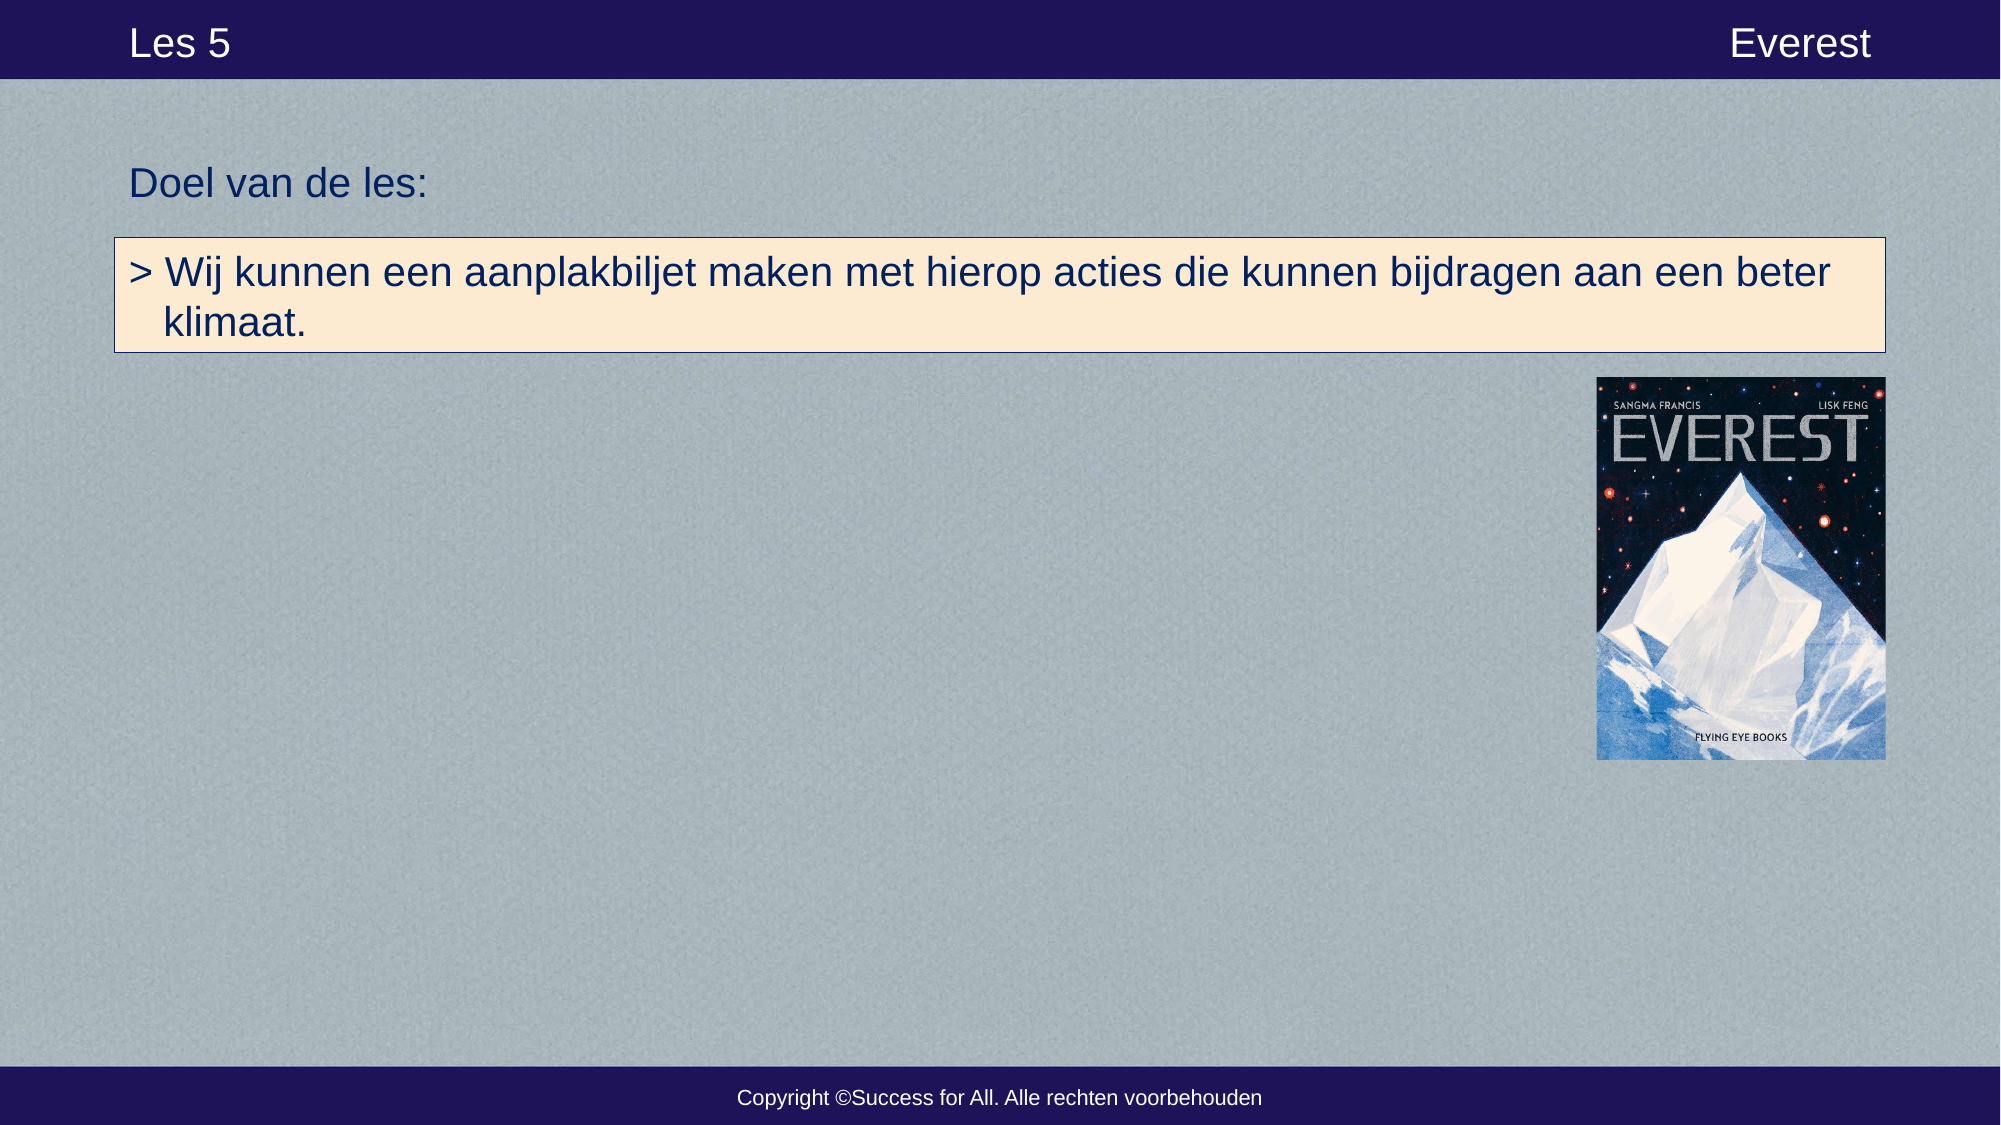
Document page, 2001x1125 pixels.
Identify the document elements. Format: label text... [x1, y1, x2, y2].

text_box Copyright ©Success for All. Alle rechten voorbehouden [0, 1076, 2000, 1125]
text_box Doel van de les: [113, 148, 1635, 214]
text_box Everest [999, 8, 1886, 73]
text_box > Wij kunnen een aanplakbiljet maken met hierop acties die kunnen bijdragen aan een beter klimaat. [114, 237, 1886, 353]
picture [0, 0, 2001, 1125]
text_box Les 5 [114, 8, 354, 73]
